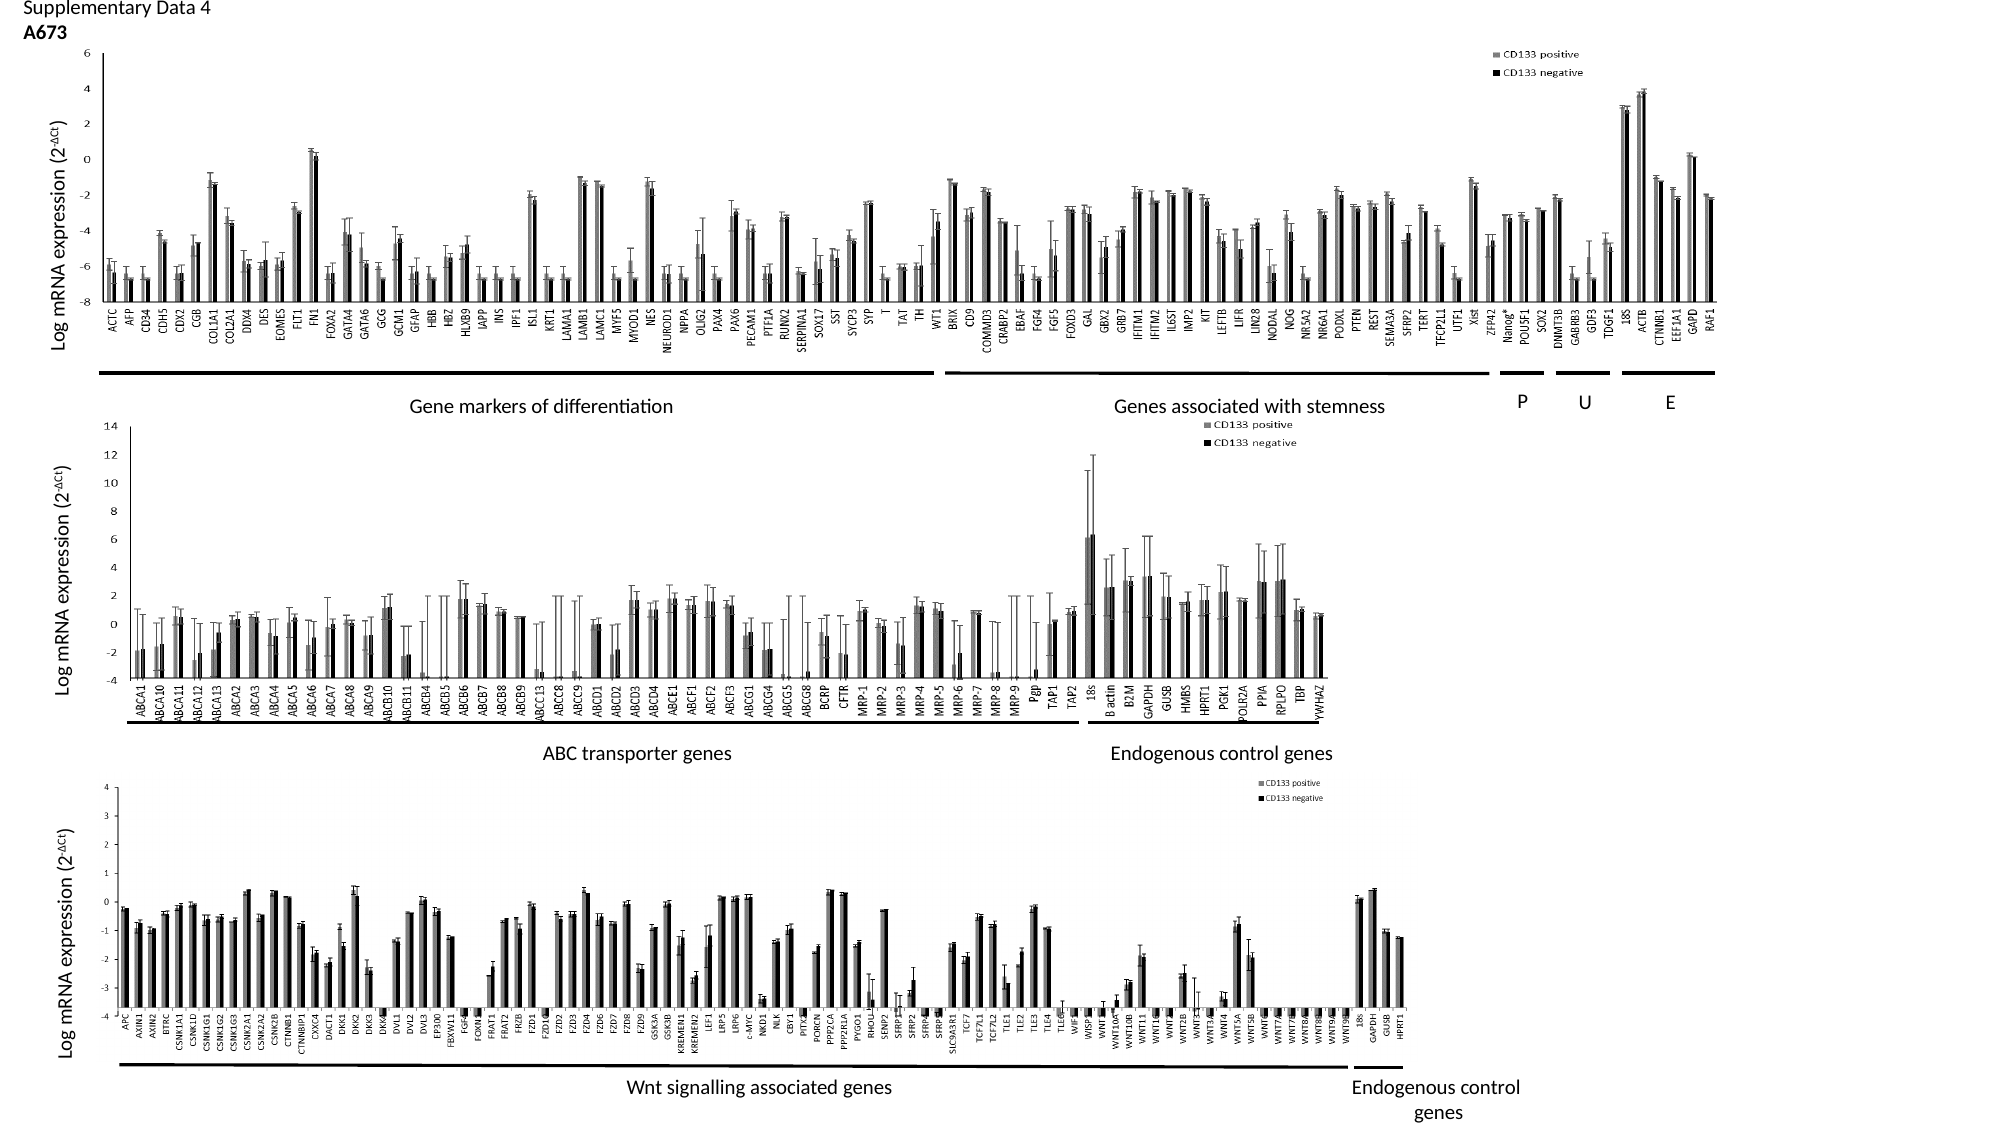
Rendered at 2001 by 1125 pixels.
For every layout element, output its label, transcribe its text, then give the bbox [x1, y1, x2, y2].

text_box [8, 0, 1734, 430]
text_box Log mRNA expression (2-∆Ct) [43, 759, 84, 1075]
picture [96, 772, 1418, 1062]
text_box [40, 420, 1354, 756]
picture [76, 41, 1730, 369]
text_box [119, 1064, 1661, 1125]
